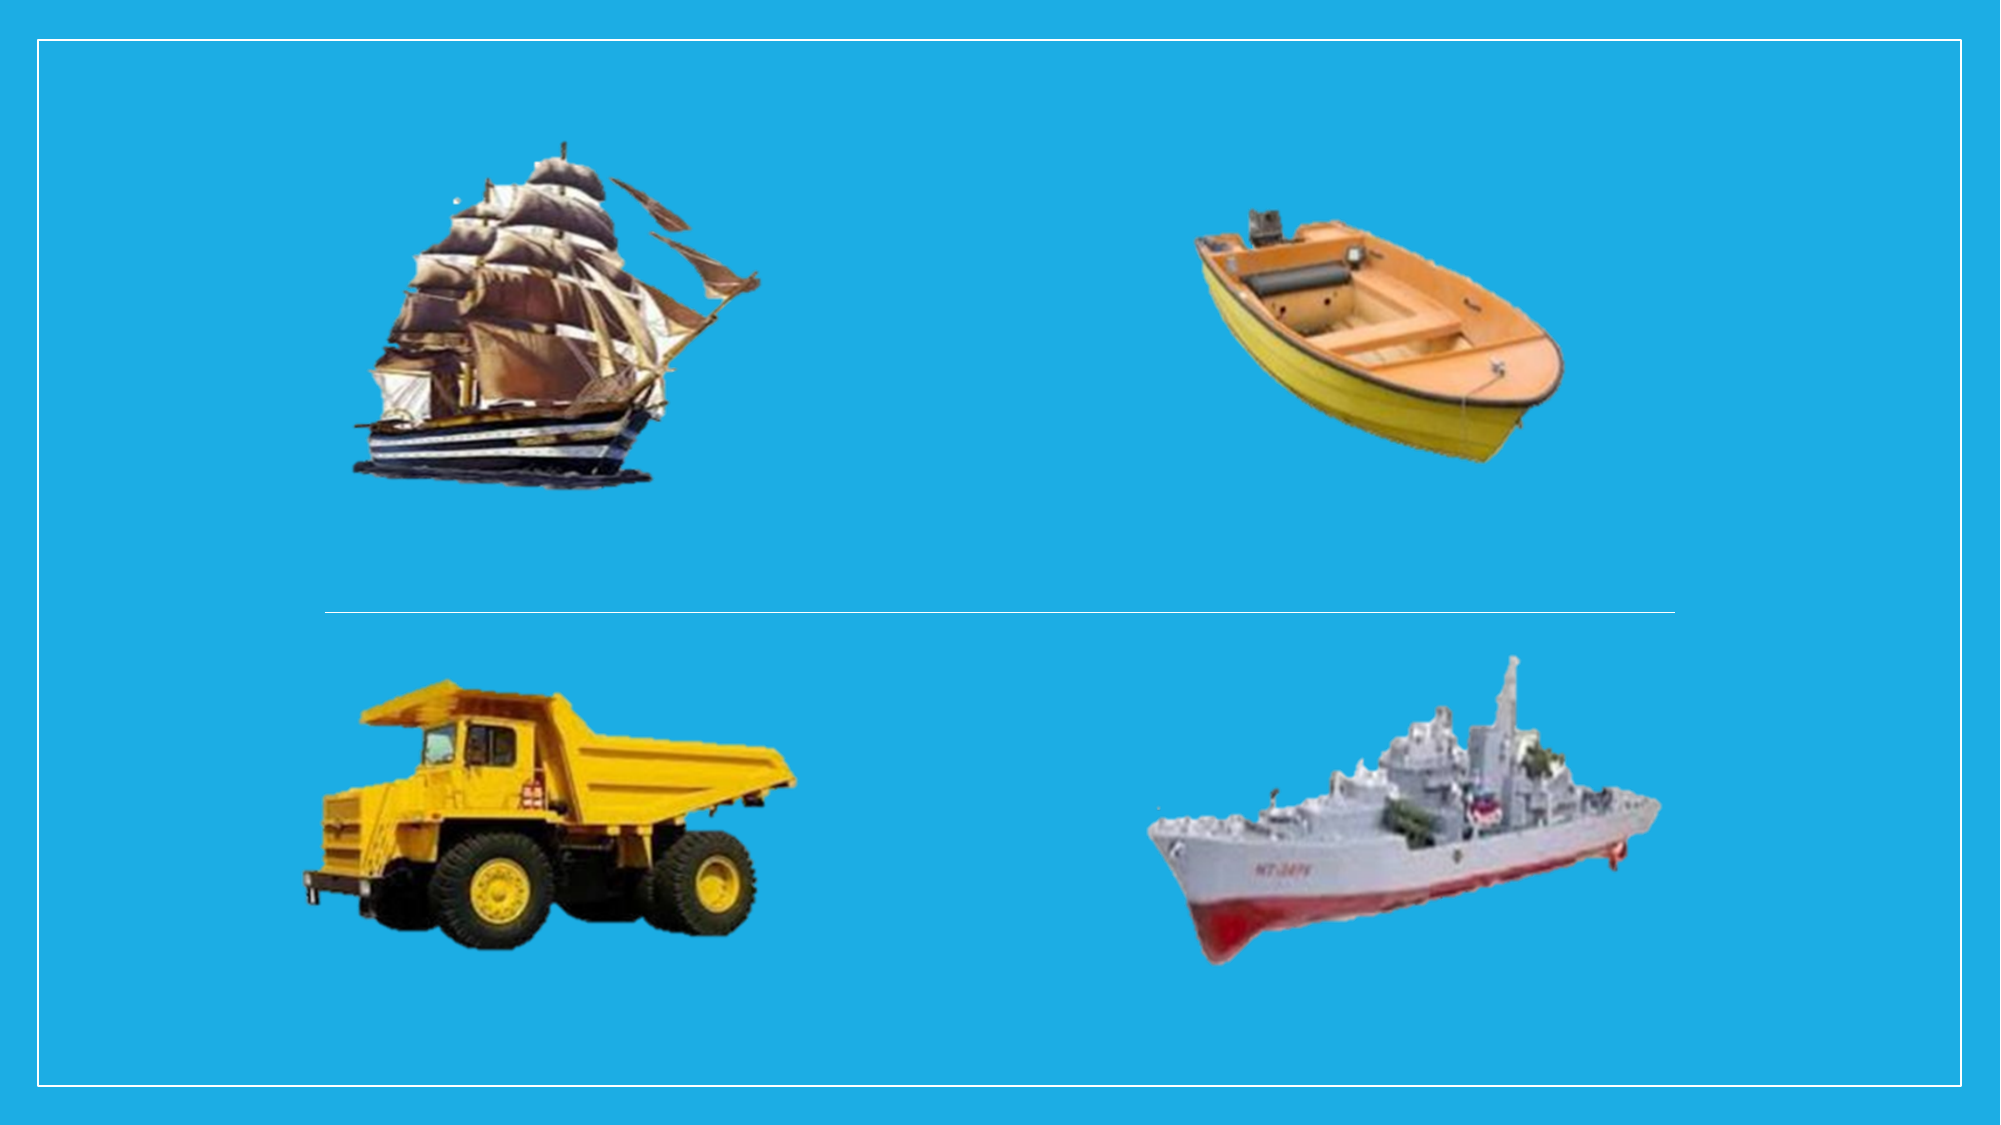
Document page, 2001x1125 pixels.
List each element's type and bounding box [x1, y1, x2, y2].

picture [1148, 183, 1581, 508]
picture [289, 658, 808, 965]
picture [1127, 588, 1678, 981]
picture [345, 132, 789, 508]
